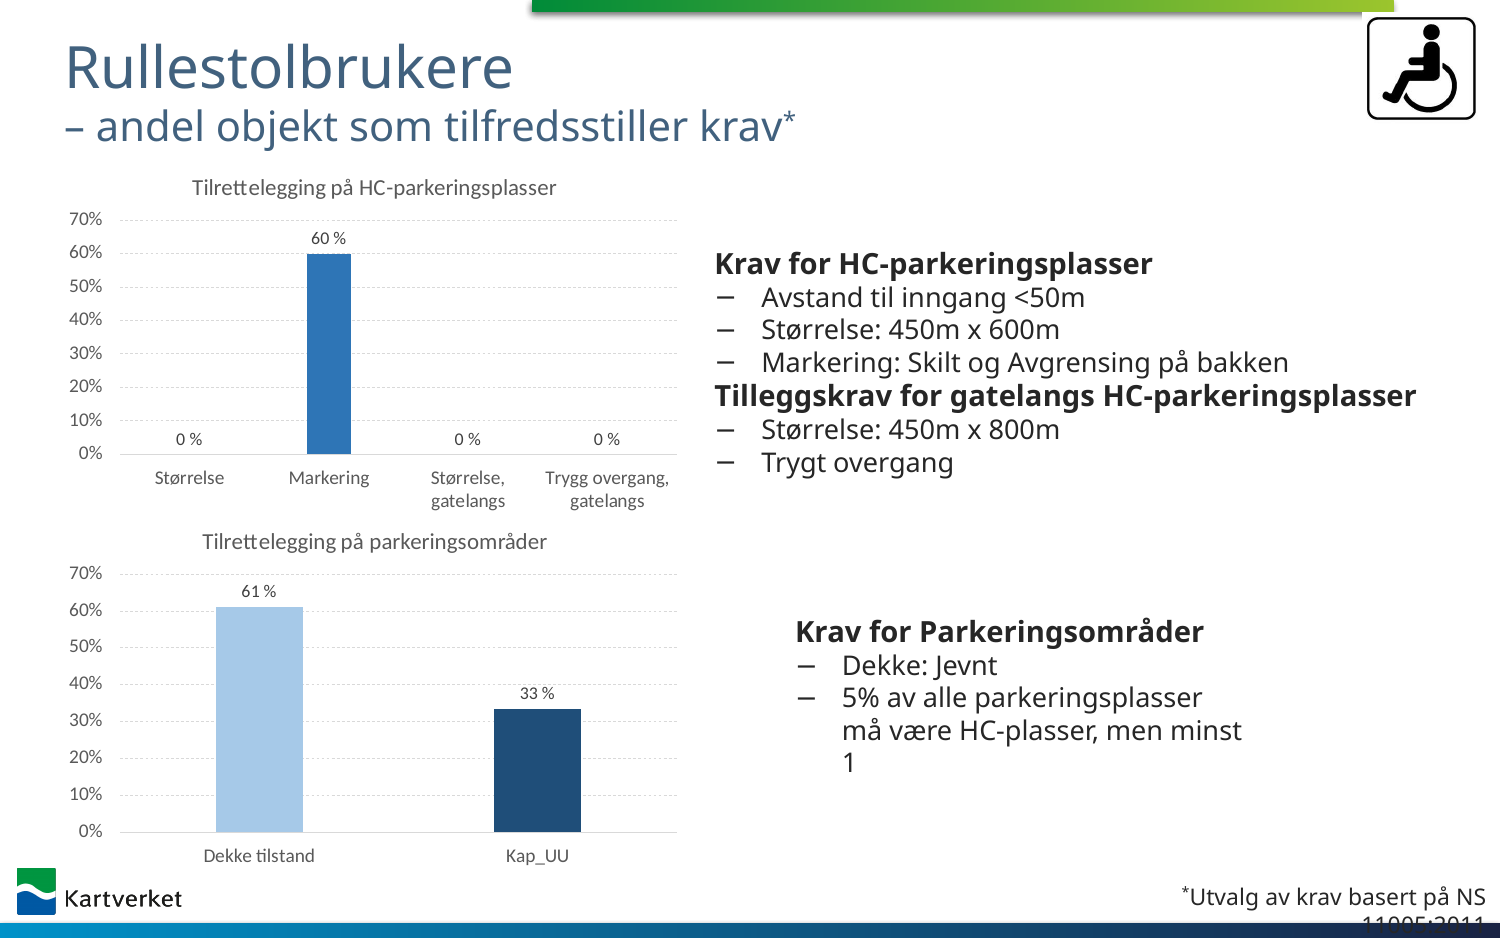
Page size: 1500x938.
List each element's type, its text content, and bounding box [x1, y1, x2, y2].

text_box Rullestolbrukere – andel objekt som tilfredsstiller krav* [49, 25, 1431, 158]
text_box *Utvalg av krav basert på NS 11005:2011 [1068, 873, 1500, 938]
picture [62, 166, 688, 519]
picture [1362, 12, 1481, 126]
picture [62, 520, 688, 874]
text_box Krav for Parkeringsområder Dekke: Jevnt 5% av alle parkeringsplasser må være HC-plasser, men minst 1 [780, 605, 1261, 786]
text_box Krav for HC-parkeringsplasser Avstand til inngang <50m Størrelse: 450m x 600m Markering: Skilt og Avgrensing på bakken Tilleggskrav for gatelangs HC-parkeringsplasser Størrelse: 450m x 800m Trygt overgang [699, 237, 1433, 485]
